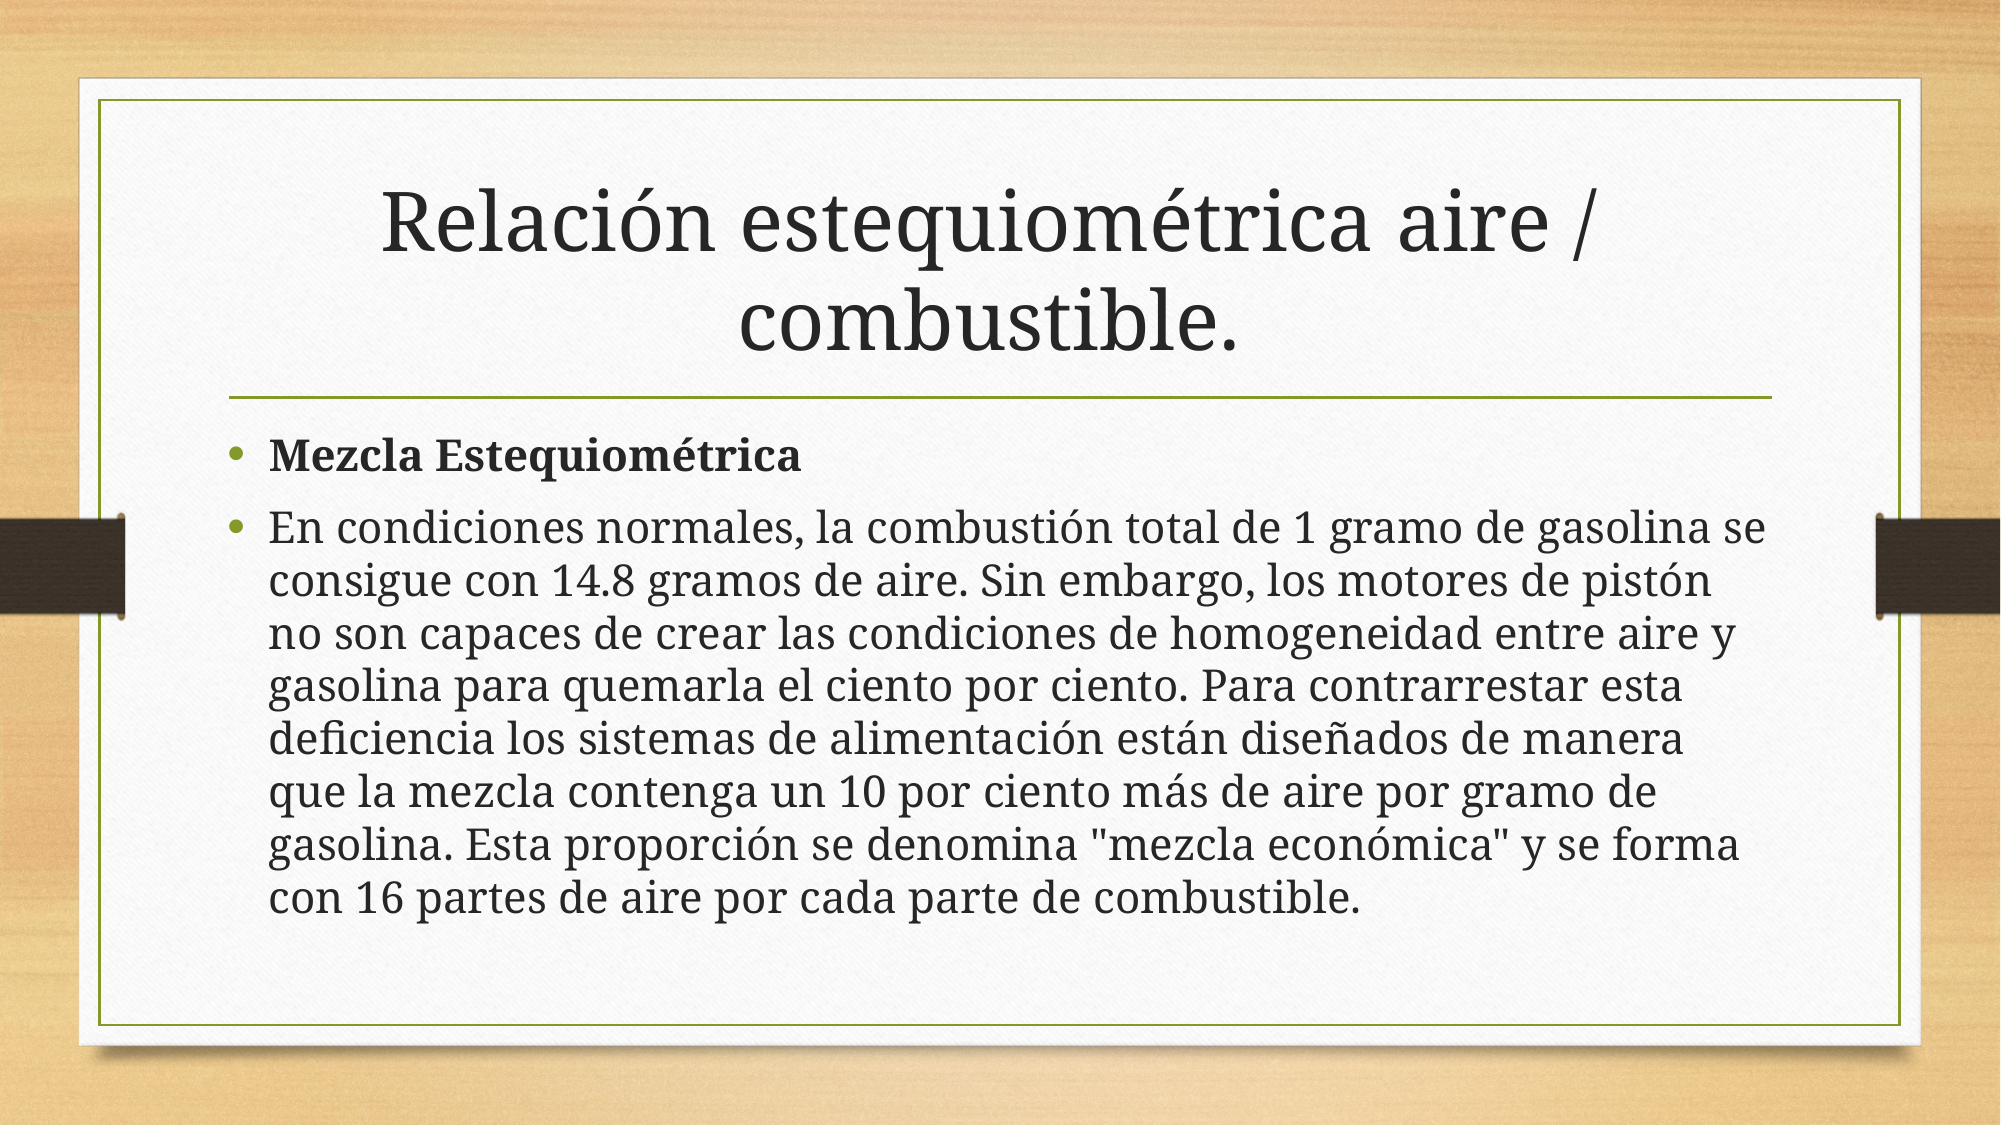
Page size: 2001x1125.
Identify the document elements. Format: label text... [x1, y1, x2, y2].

picture [0, 0, 2001, 1125]
list Mezcla Estequiométrica En condiciones normales, la combustión total de 1 gramo de gasolina se consigue con 14.8 gramos de aire. Sin embargo, los motores de pistón no son capaces de crear las condiciones de homogeneidad entre aire y gasolina para quemarla el ciento por ciento. Para contrarrestar esta deficiencia los sistemas de alimentación están diseñados de manera que la mezcla contenga un 10 por ciento más de aire por gramo de gasolina. Esta proporción se denomina "mezcla económica" y se forma con 16 partes de aire por cada parte de combustible. [212, 419, 1788, 964]
title Relación estequiométrica aire / combustible. [212, 161, 1788, 375]
